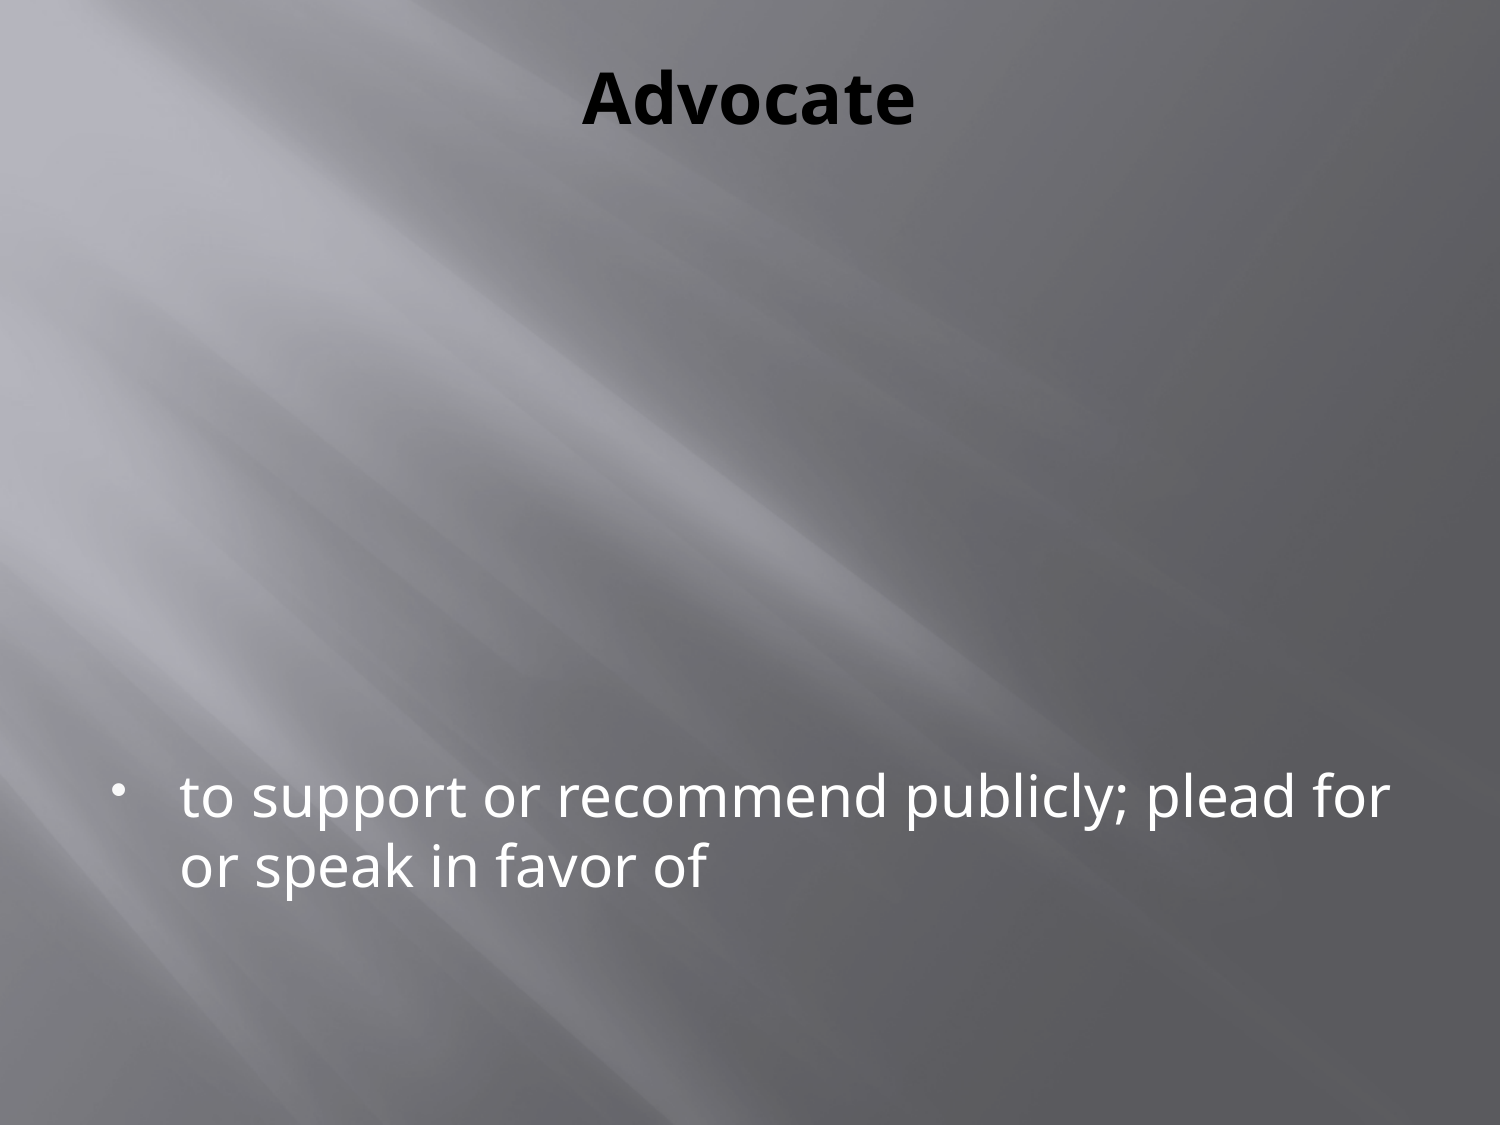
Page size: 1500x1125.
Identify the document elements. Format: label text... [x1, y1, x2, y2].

list to support or recommend publicly; plead for or speak in favor of [75, 262, 1425, 1035]
title Advocate [75, 45, 1425, 233]
